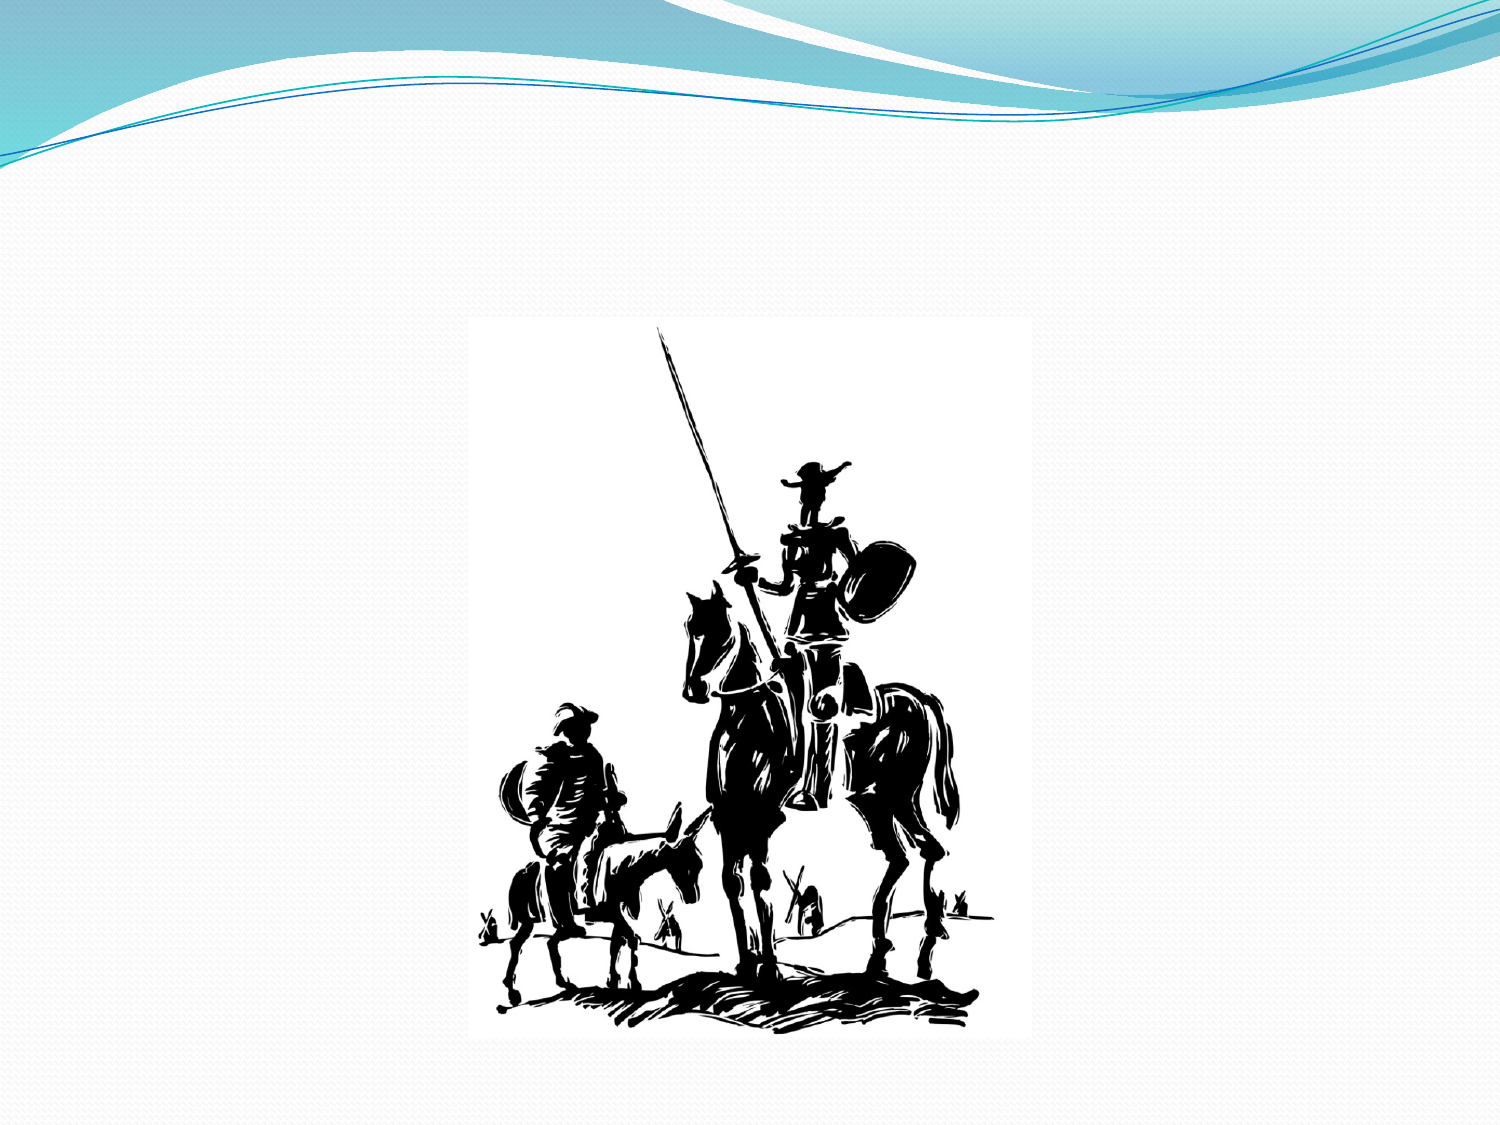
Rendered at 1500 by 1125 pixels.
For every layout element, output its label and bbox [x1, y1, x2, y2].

list [468, 317, 1032, 1038]
